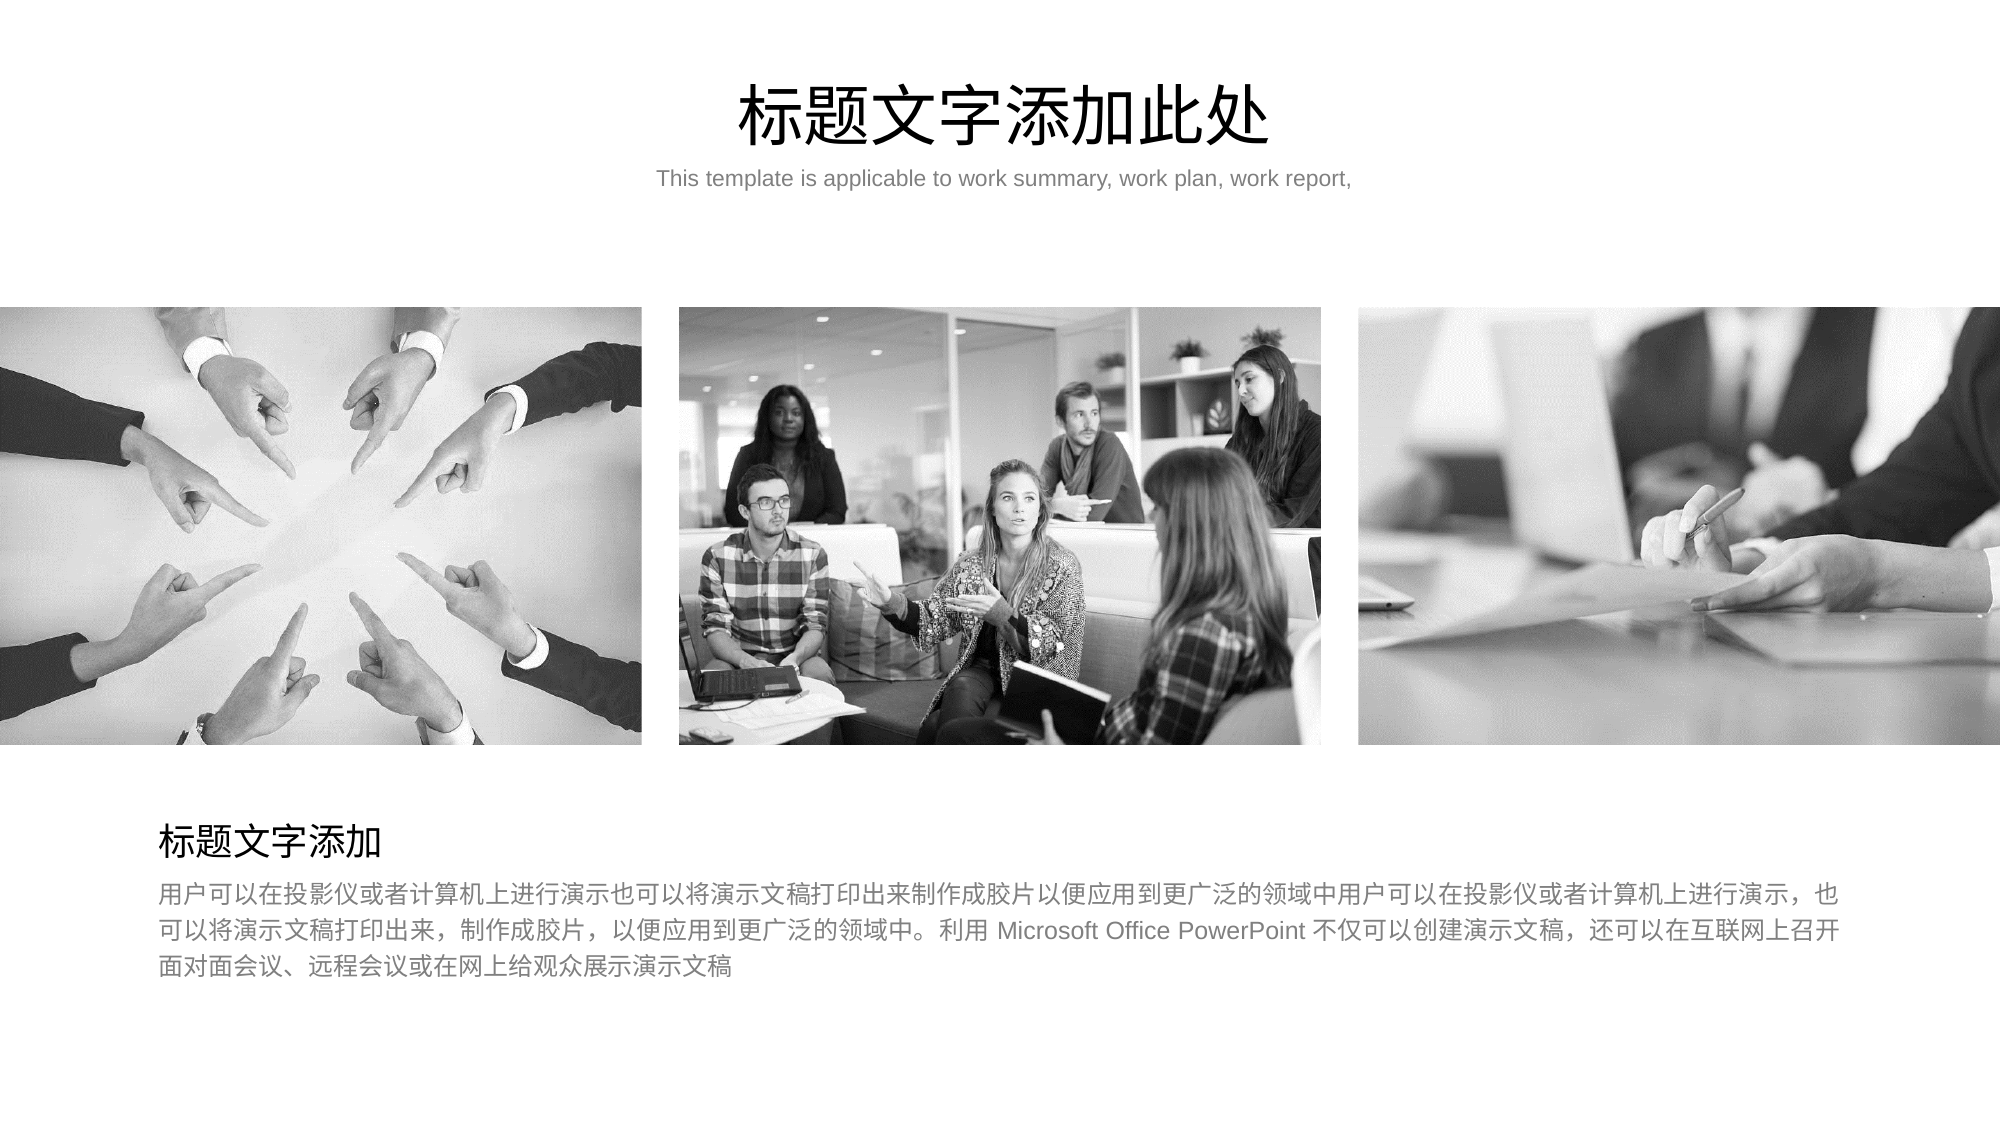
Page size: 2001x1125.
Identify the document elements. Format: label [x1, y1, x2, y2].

picture [1358, 307, 2000, 745]
text_box [143, 801, 1857, 1026]
picture [0, 307, 642, 745]
picture [679, 307, 1321, 745]
text_box [544, 66, 1464, 196]
